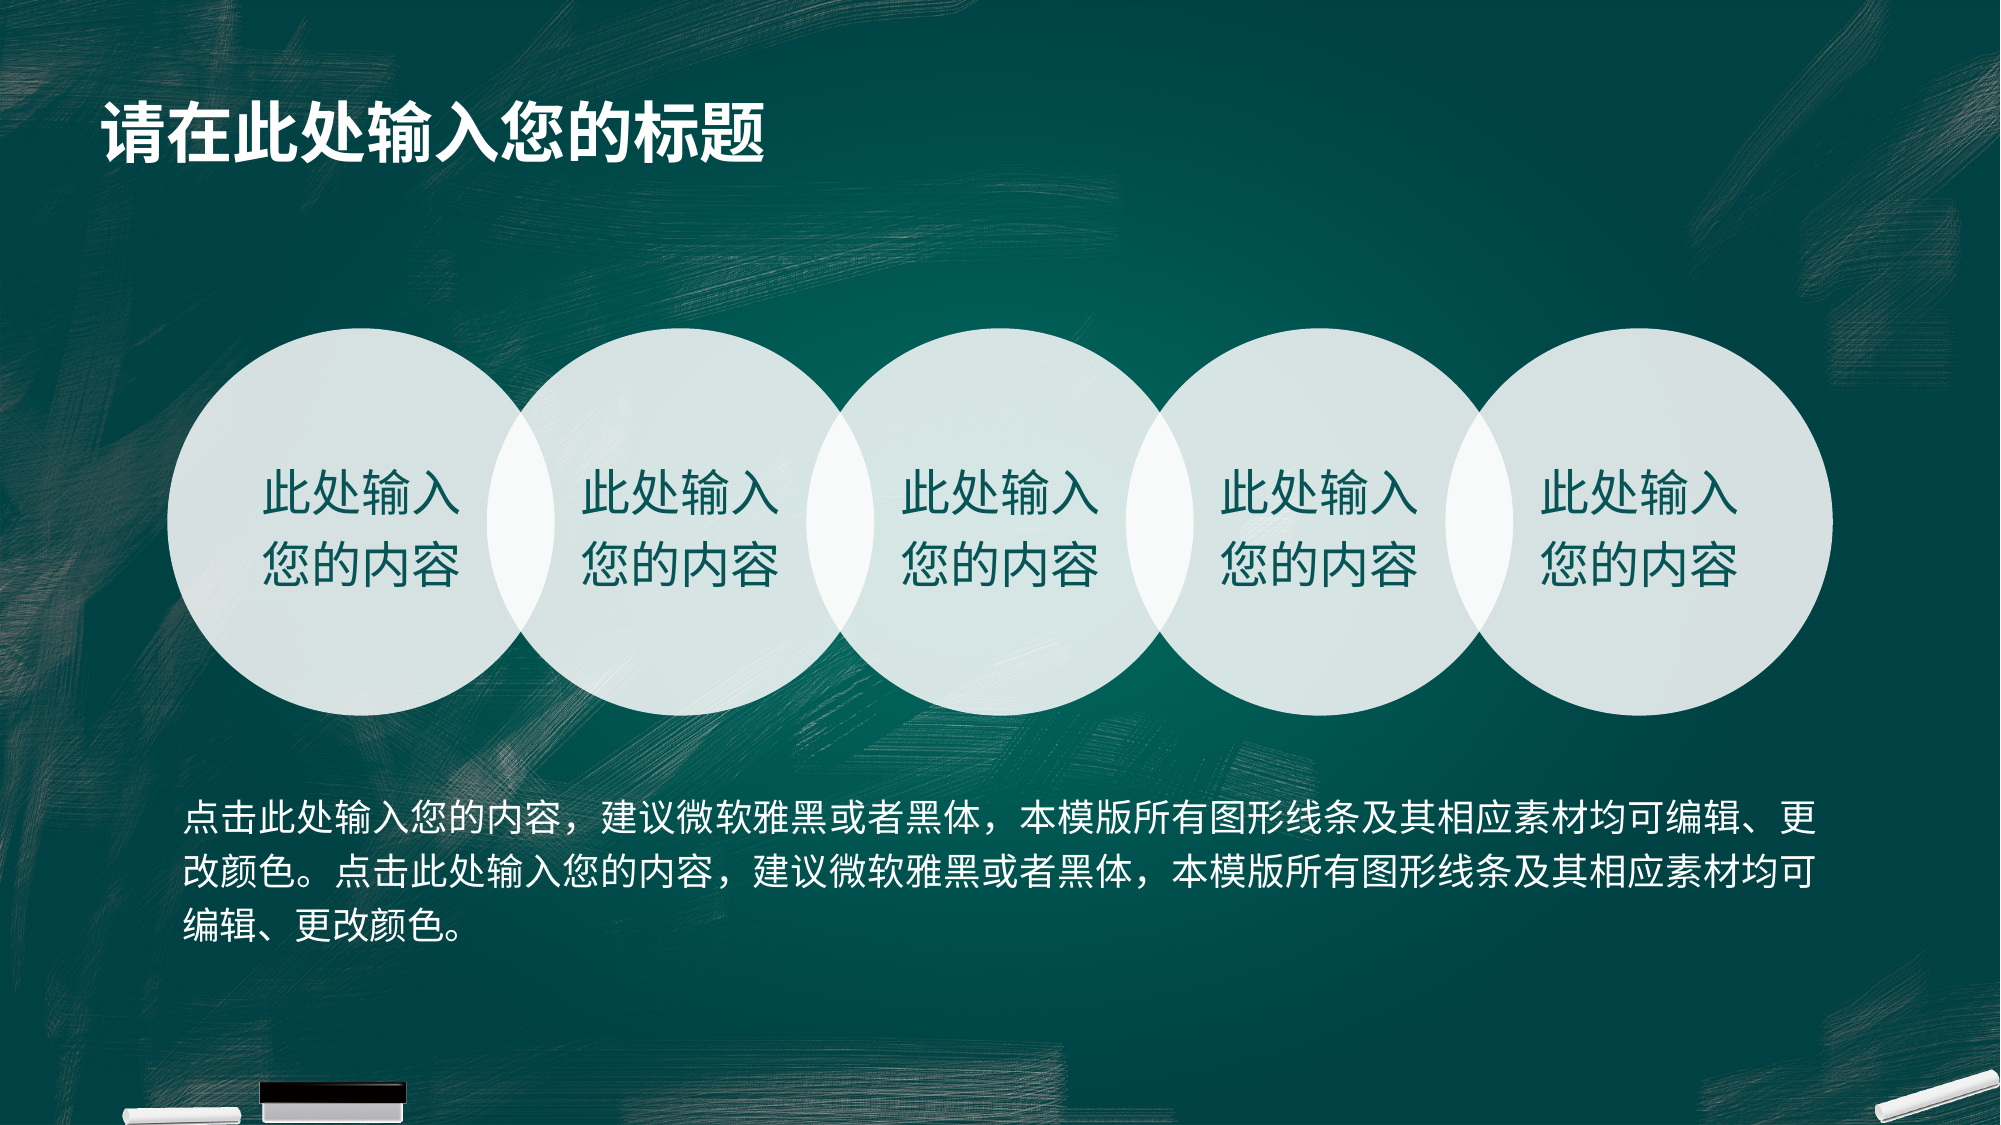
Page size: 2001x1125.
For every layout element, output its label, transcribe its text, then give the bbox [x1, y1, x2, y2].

text_box 此处输入您的内容 [1479, 327, 1834, 717]
text_box 此处输入您的内容 [166, 327, 556, 717]
text_box 此处输入您的内容 [840, 327, 1195, 717]
text_box 此处输入您的内容 [521, 327, 876, 717]
picture [0, 0, 2000, 1125]
title 请在此处输入您的标题 [84, 56, 1929, 216]
text_box 点击此处输入您的内容，建议微软雅黑或者黑体，本模版所有图形线条及其相应素材均可编辑、更改颜色。点击此处输入您的内容，建议微软雅黑或者黑体，本模版所有图形线条及其相应素材均可编辑、更改颜色。 [167, 777, 1833, 964]
text_box 此处输入您的内容 [1160, 327, 1515, 717]
